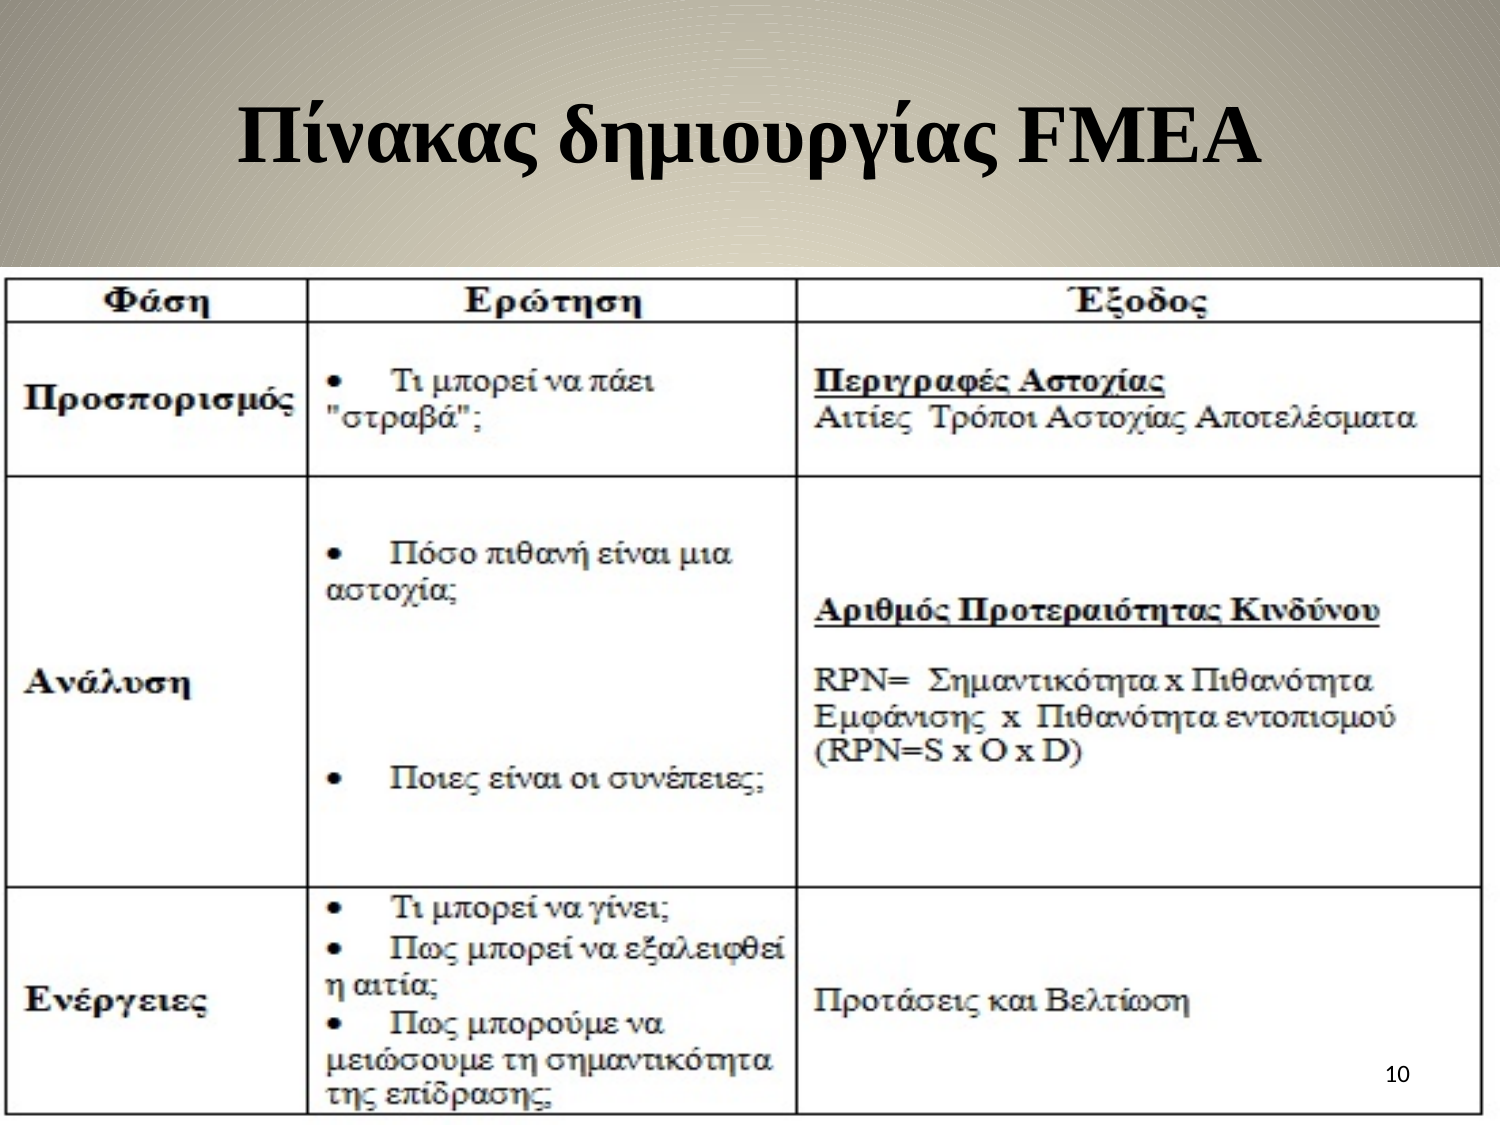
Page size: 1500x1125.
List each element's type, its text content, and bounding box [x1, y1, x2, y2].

title Πίνακας δημιουργίας FMEA [0, 0, 1500, 258]
picture [0, 266, 1500, 1125]
